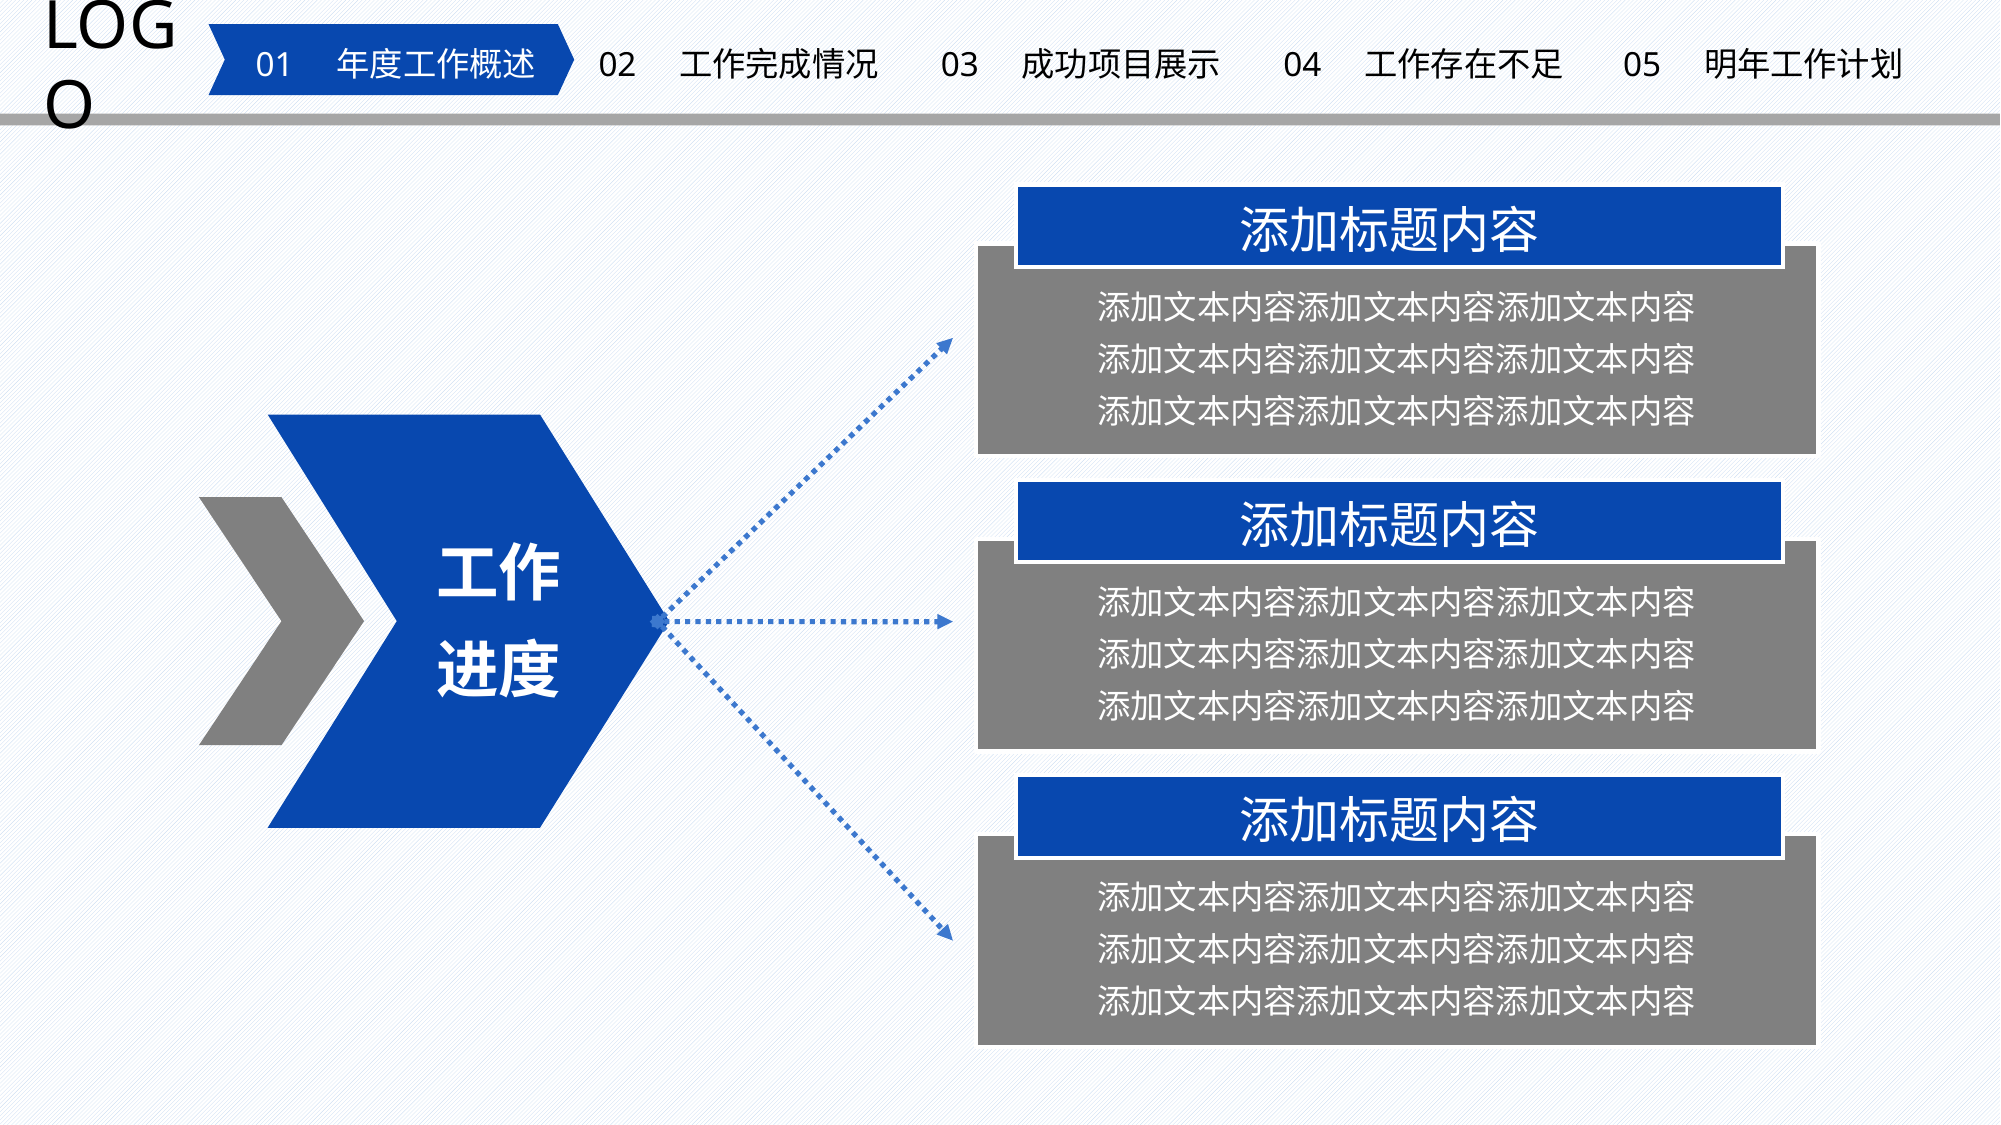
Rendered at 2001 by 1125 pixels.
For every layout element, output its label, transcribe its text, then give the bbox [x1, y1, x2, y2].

text_box [0, 113, 43, 126]
text_box [870, 852, 953, 941]
text_box [976, 834, 1819, 1047]
text_box [1015, 184, 1784, 268]
text_box [651, 615, 664, 628]
text_box 工作 进度 [421, 503, 611, 713]
text_box 添加文本内容添加文本内容添加文本内容 添加文本内容添加文本内容添加文本内容 添加文本内容添加文本内容添加文本内容 [1082, 563, 1721, 733]
text_box 添加文本内容添加文本内容添加文本内容 添加文本内容添加文本内容添加文本内容 添加文本内容添加文本内容添加文本内容 [1082, 858, 1721, 1028]
text_box 01 年度工作概述 [255, 42, 554, 83]
text_box LOGO [43, 0, 209, 142]
text_box 04 工作存在不足 [1283, 42, 1582, 83]
text_box [939, 615, 953, 628]
text_box 05 明年工作计划 [1623, 42, 1922, 83]
text_box [209, 24, 575, 96]
text_box [906, 337, 953, 383]
text_box [198, 497, 365, 746]
text_box 添加标题内容 [1224, 172, 1579, 266]
text_box [976, 538, 1819, 752]
text_box 02 工作完成情况 [598, 42, 897, 83]
text_box [267, 414, 670, 828]
text_box [976, 243, 1819, 457]
text_box [209, 113, 2000, 126]
text_box 添加标题内容 [1224, 763, 1579, 856]
text_box [1015, 479, 1784, 563]
text_box 03 成功项目展示 [940, 42, 1239, 83]
text_box [1015, 774, 1784, 858]
text_box 添加文本内容添加文本内容添加文本内容 添加文本内容添加文本内容添加文本内容 添加文本内容添加文本内容添加文本内容 [1082, 268, 1721, 438]
text_box 添加标题内容 [1224, 467, 1579, 561]
